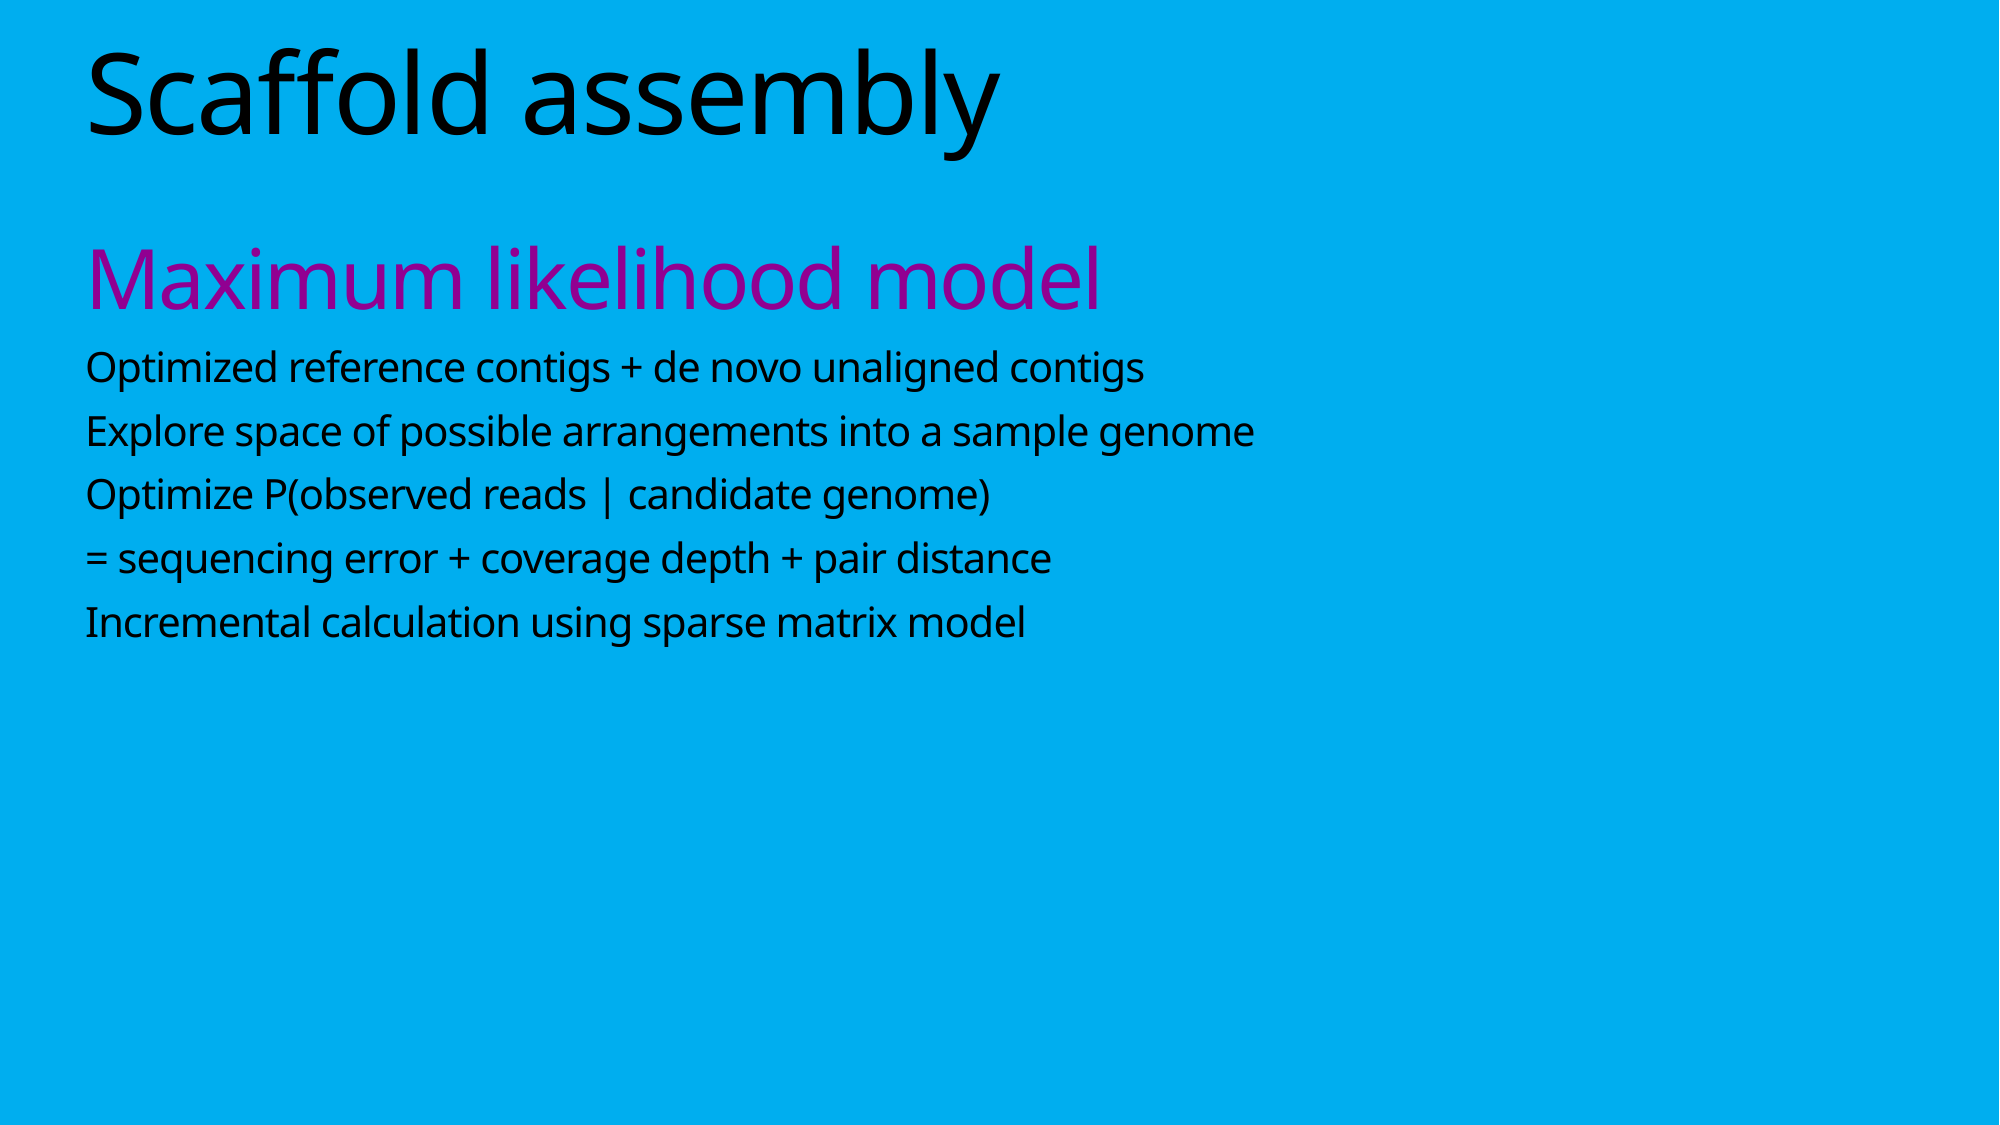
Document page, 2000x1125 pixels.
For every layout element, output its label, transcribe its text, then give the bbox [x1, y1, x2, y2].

list Maximum likelihood model Optimized reference contigs + de novo unaligned contigs Explore space of possible arrangements into a sample genome Optimize P(observed reads | candidate genome) = sequencing error + coverage depth + pair distance Incremental calculation using sparse matrix model [85, 237, 1914, 651]
title Scaffold assembly [85, 37, 1914, 161]
